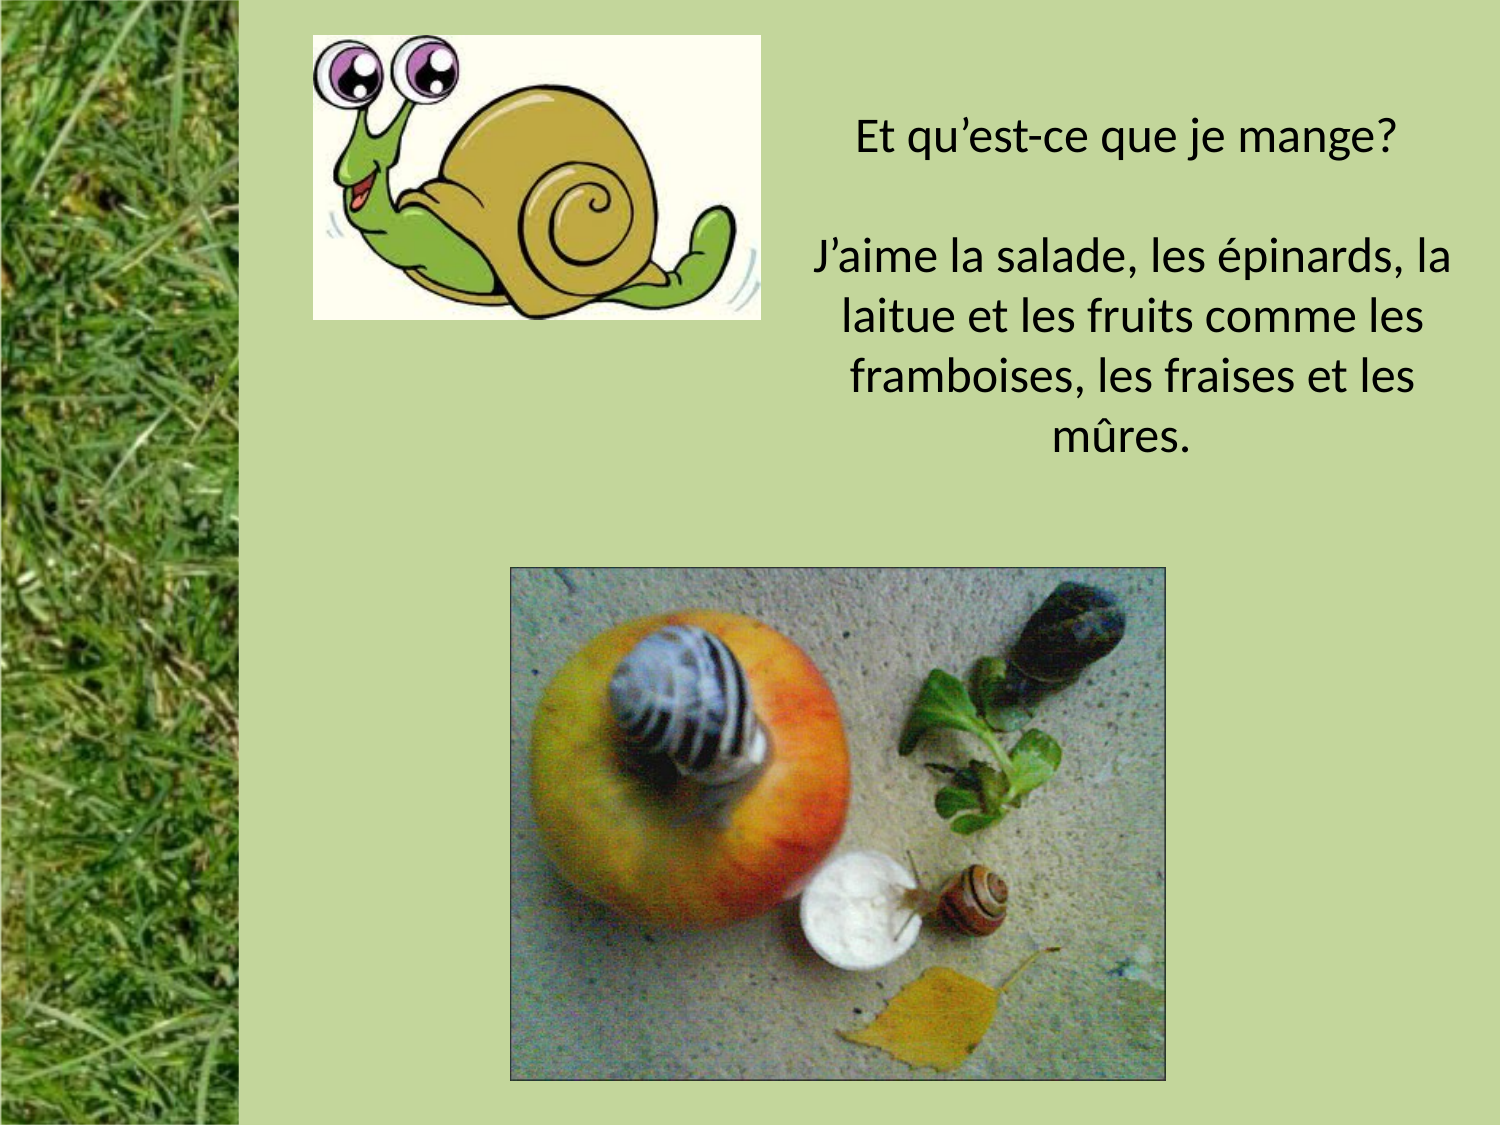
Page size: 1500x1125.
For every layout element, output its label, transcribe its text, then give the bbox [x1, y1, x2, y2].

picture [0, 1, 1167, 1124]
text_box Et qu’est-ce que je mange? J’aime la salade, les épinards, la laitue et les fruits comme les framboises, les fraises et les mûres. [784, 95, 1481, 471]
picture [313, 35, 761, 320]
